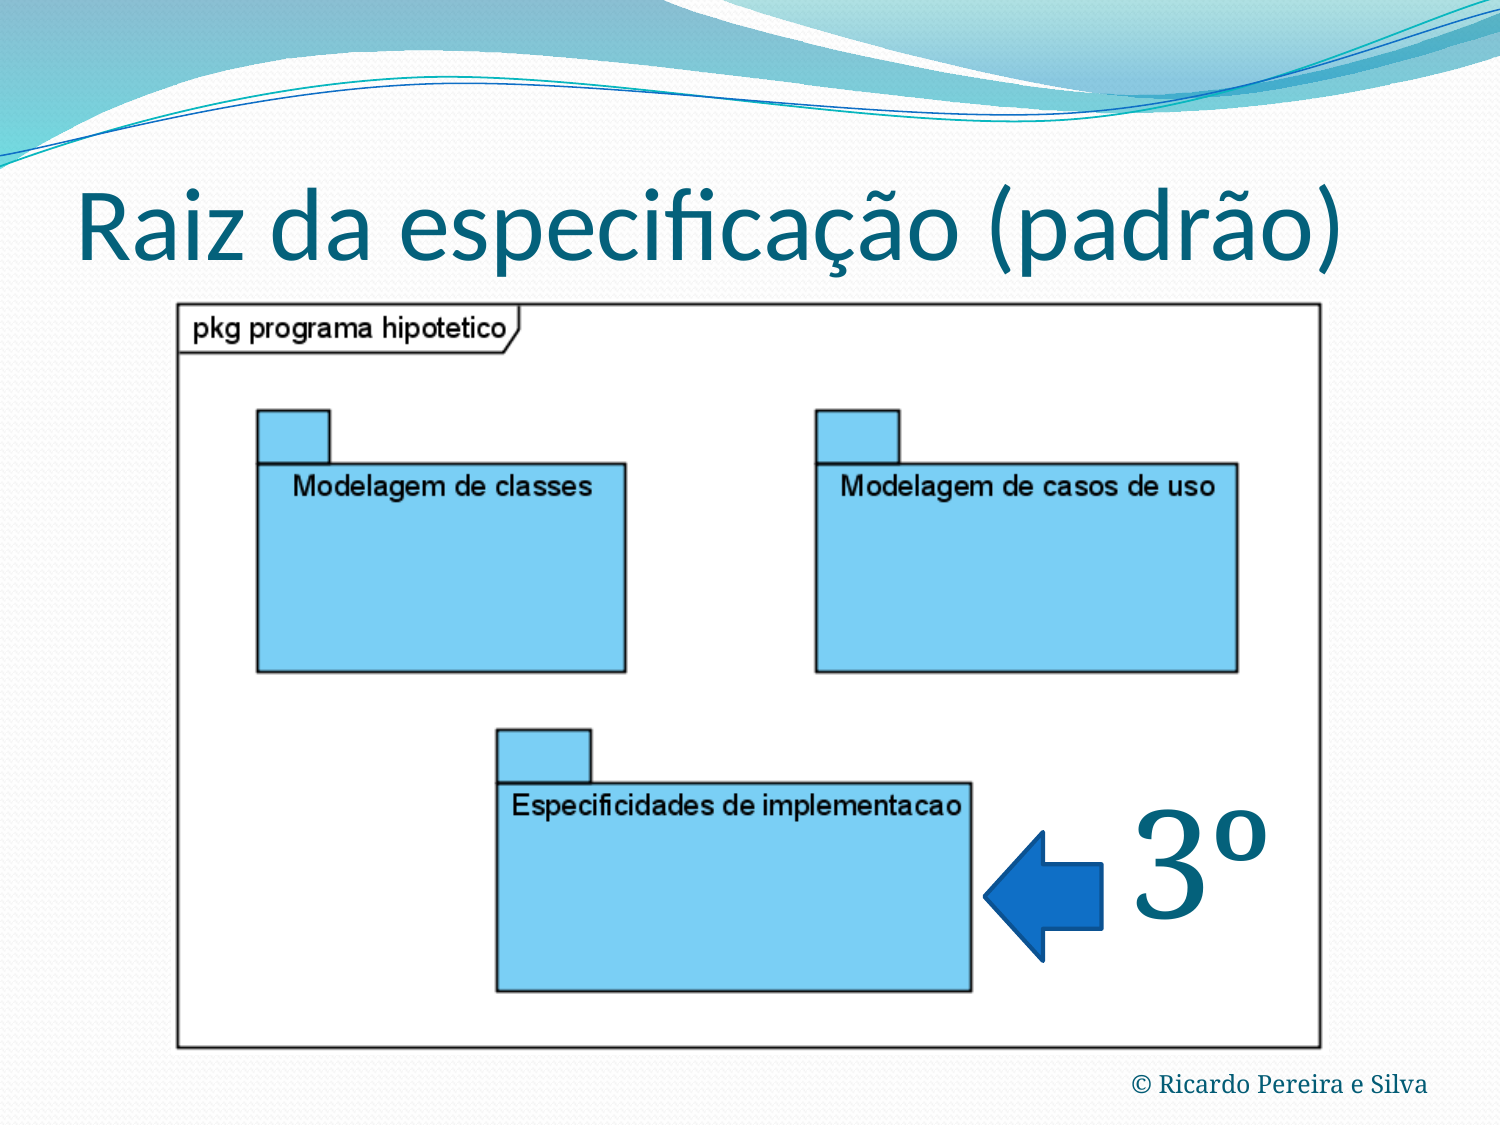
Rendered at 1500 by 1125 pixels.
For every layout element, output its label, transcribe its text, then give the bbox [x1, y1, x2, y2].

picture [171, 299, 1329, 1055]
footer © Ricardo Pereira e Silva [1101, 1042, 1429, 1103]
title Raiz da especificação (padrão) [75, 115, 1425, 282]
